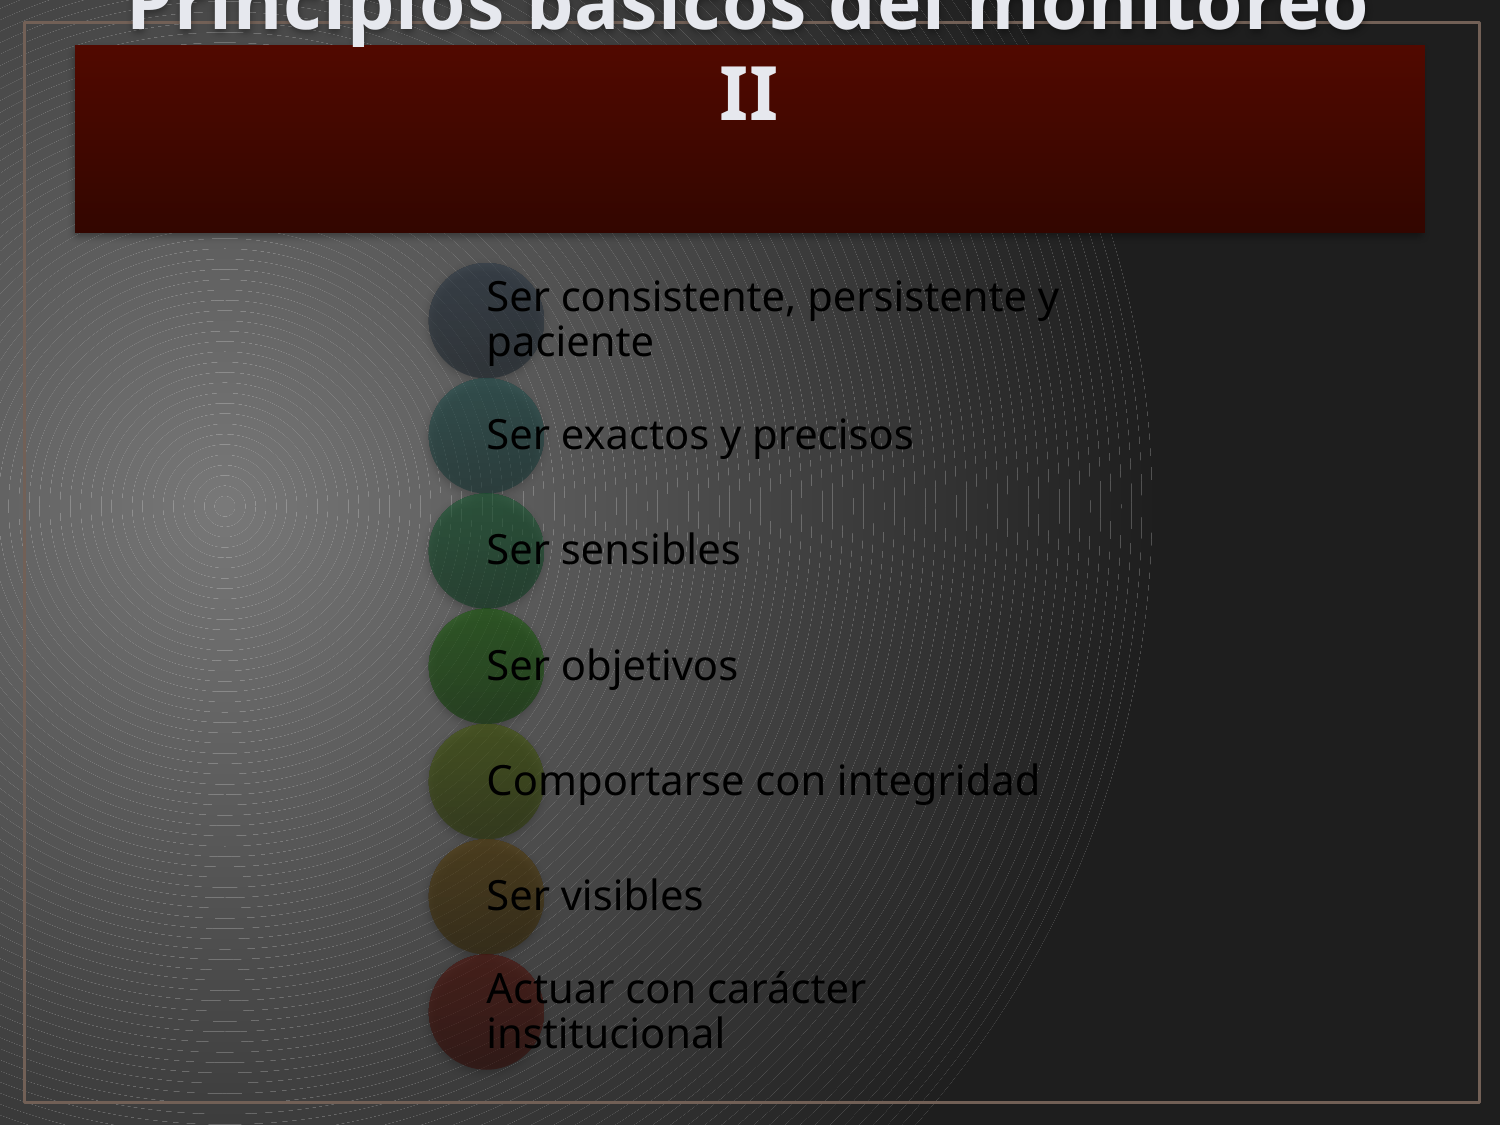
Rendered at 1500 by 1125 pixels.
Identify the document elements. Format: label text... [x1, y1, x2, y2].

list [74, 262, 1426, 1071]
title Principios básicos del monitoreo II [75, 45, 1425, 233]
